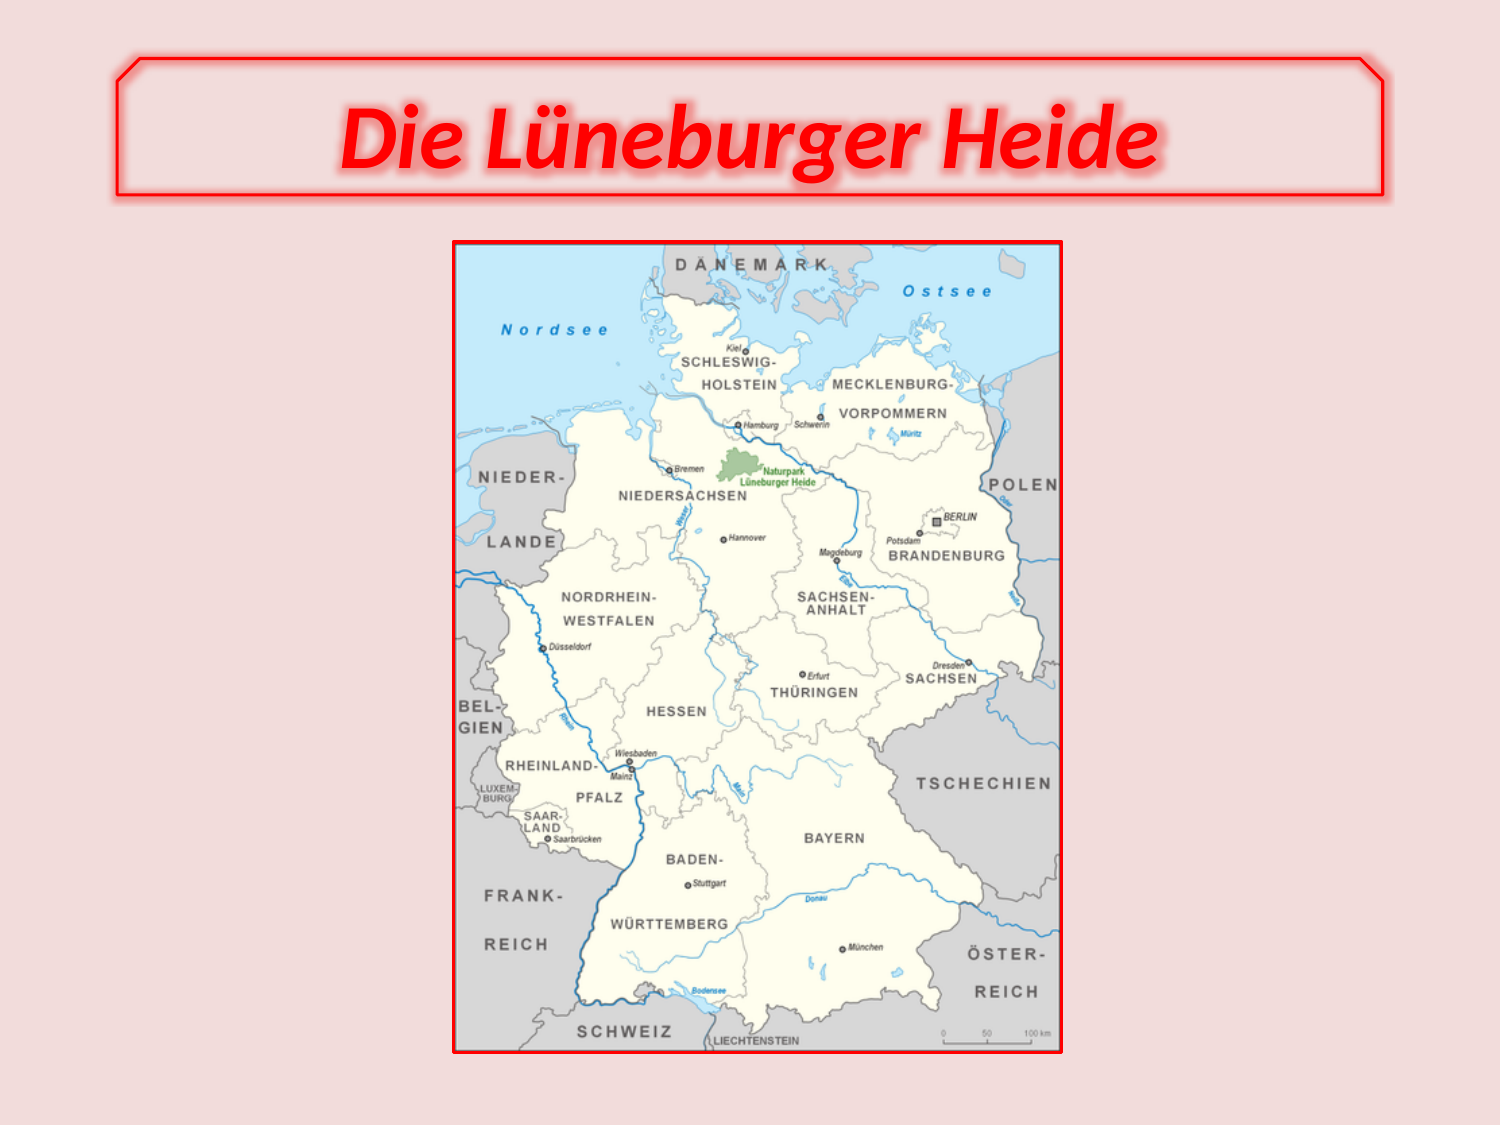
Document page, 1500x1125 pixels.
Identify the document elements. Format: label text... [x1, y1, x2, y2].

picture [454, 243, 1061, 1052]
text_box Die Lüneburger Heide [117, 58, 1383, 195]
